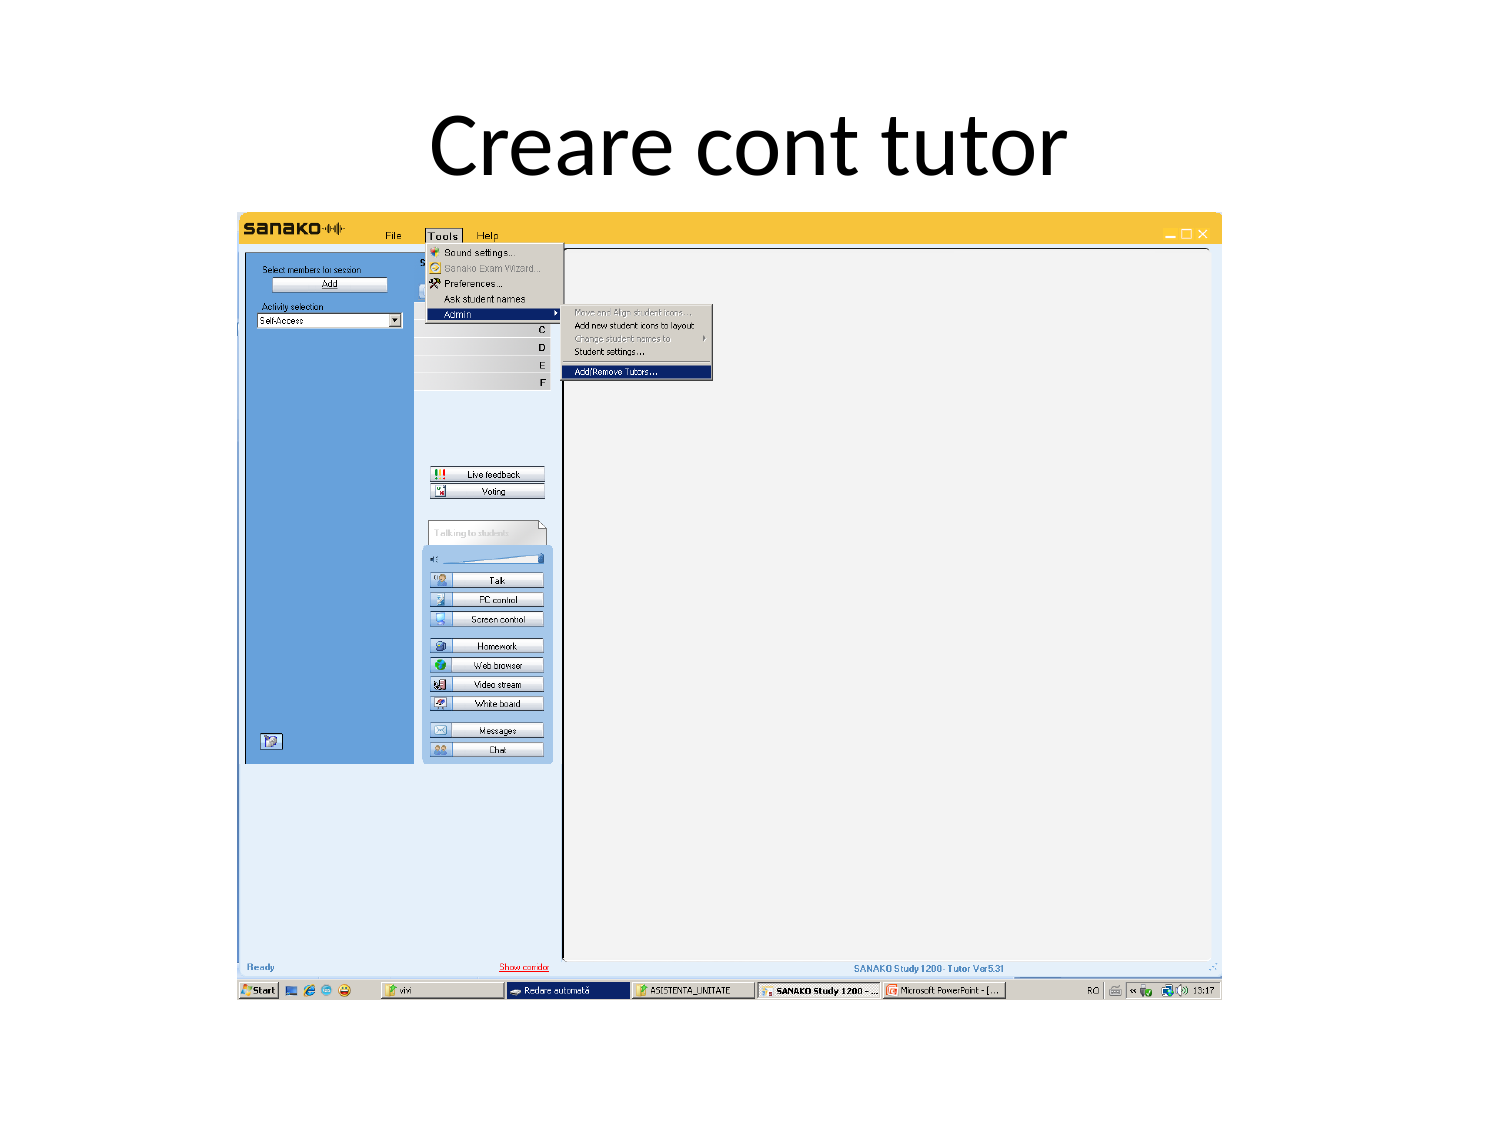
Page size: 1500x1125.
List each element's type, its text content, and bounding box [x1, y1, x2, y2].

title Creare cont tutor [75, 45, 1425, 233]
picture [237, 212, 1223, 1001]
